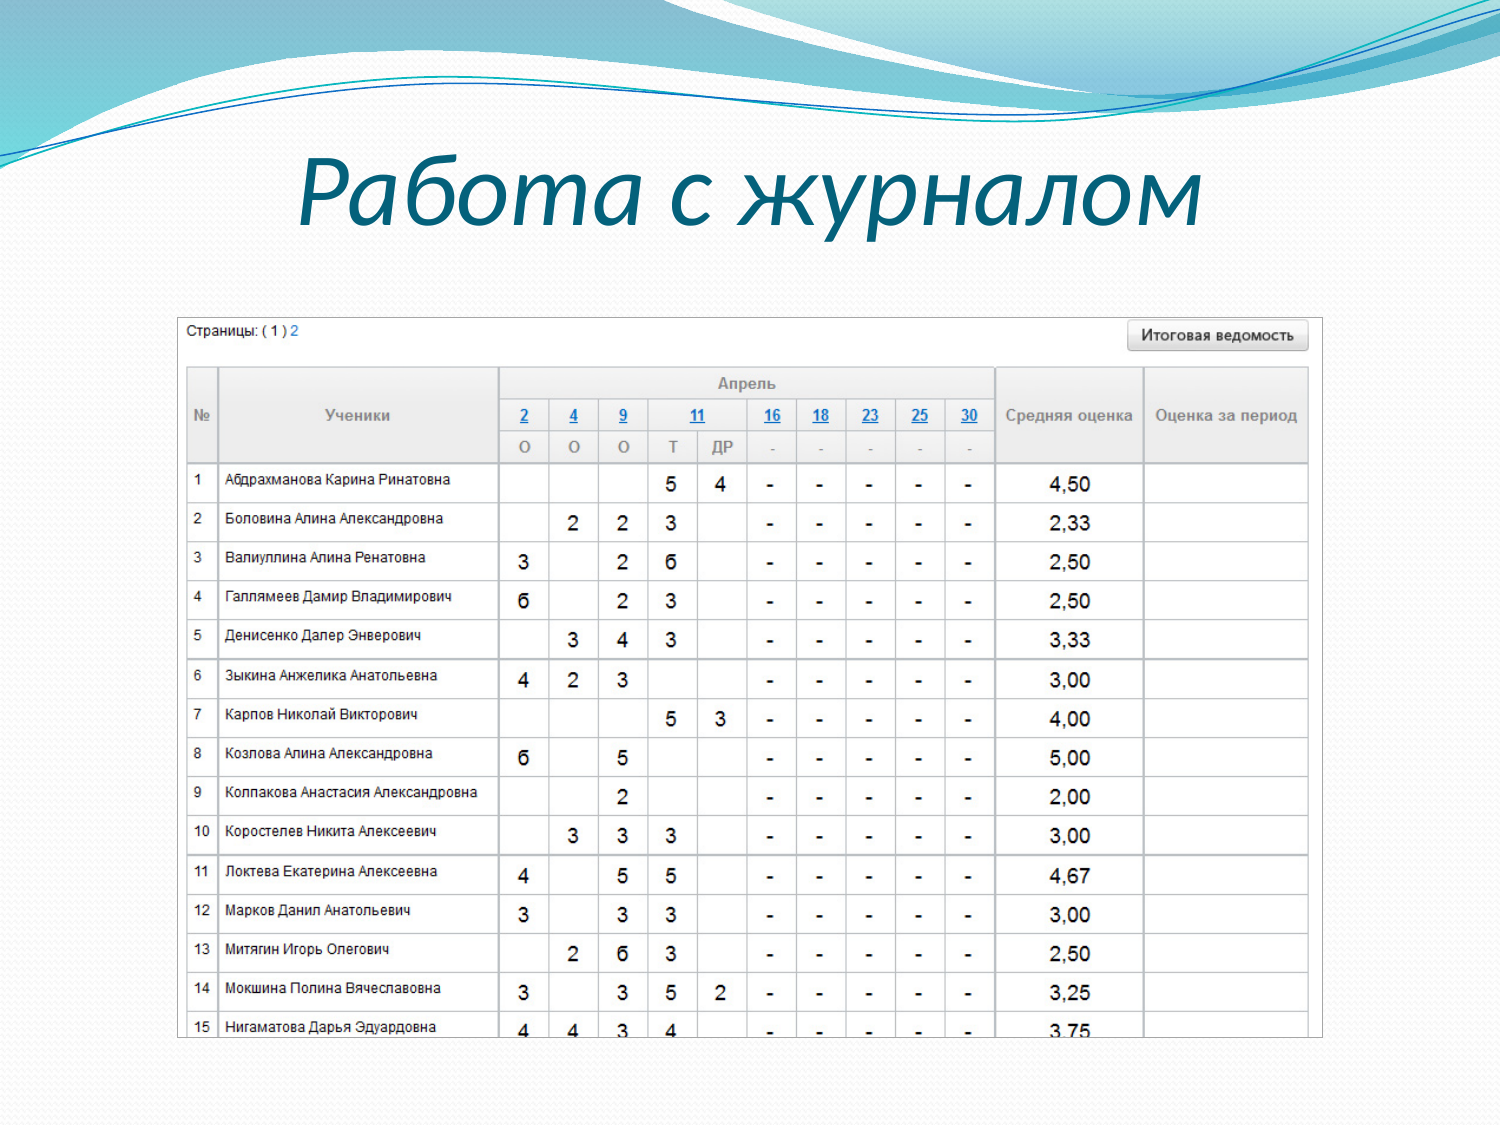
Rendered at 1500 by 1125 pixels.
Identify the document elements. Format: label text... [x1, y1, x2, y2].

title Работа с журналом [75, 70, 1425, 247]
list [177, 317, 1323, 1038]
